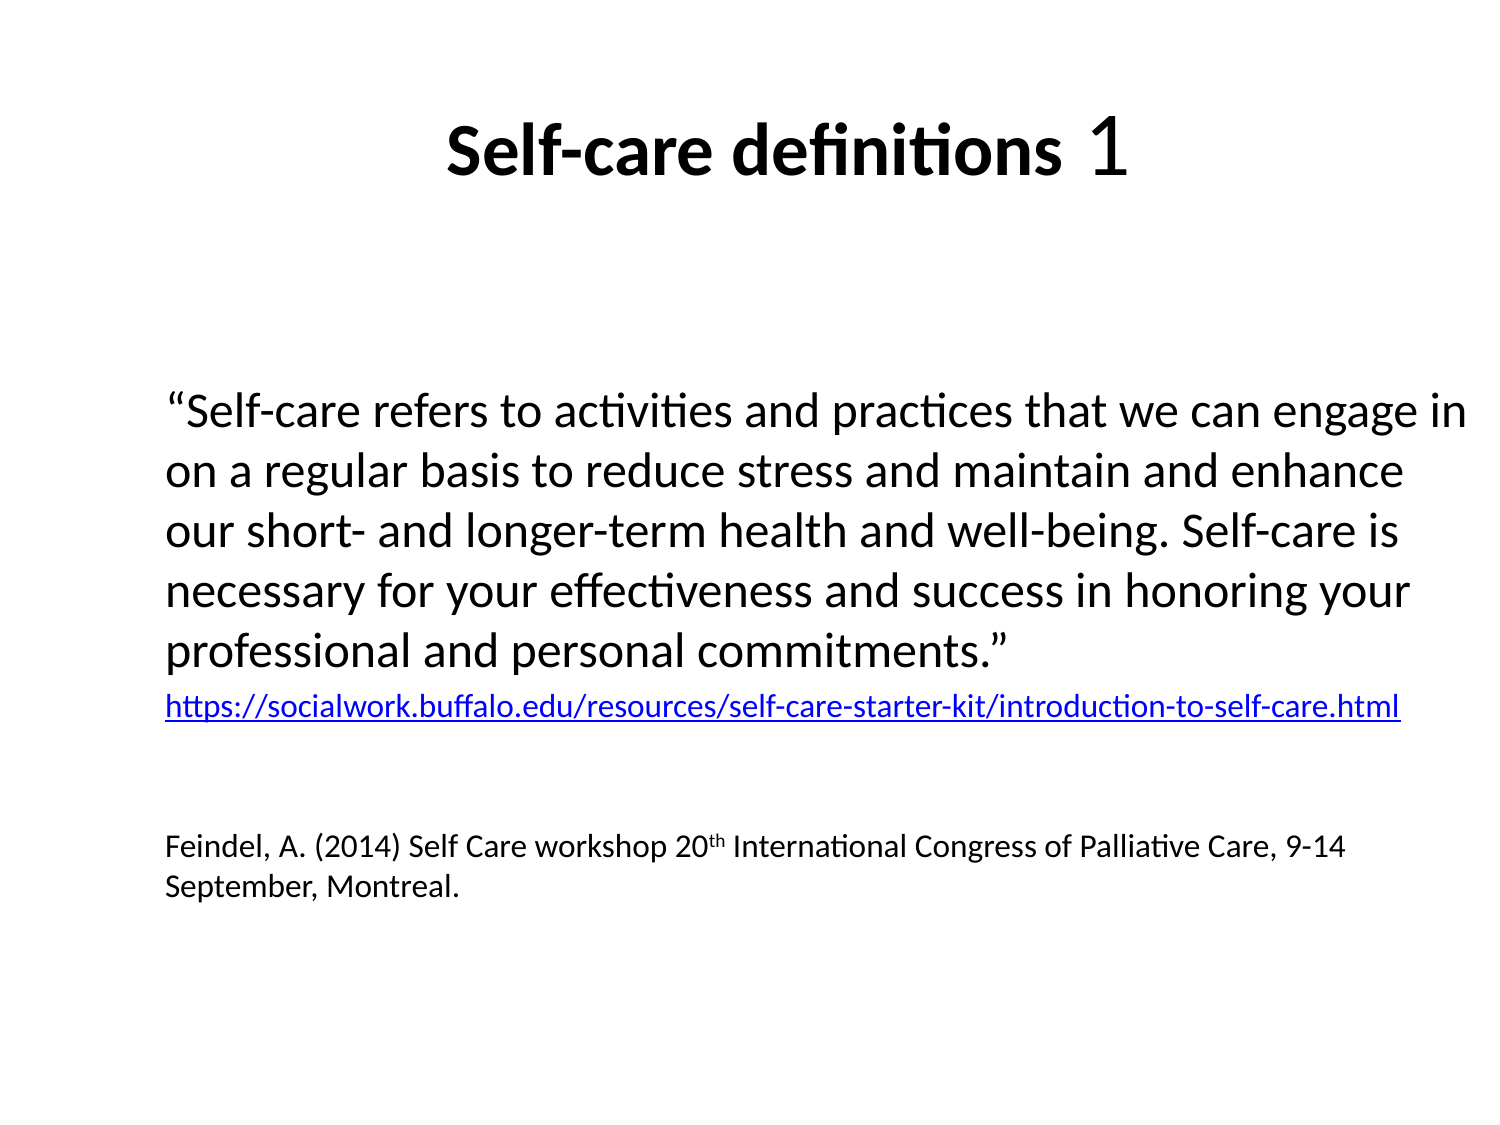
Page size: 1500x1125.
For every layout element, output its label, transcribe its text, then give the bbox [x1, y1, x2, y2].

list “Self-care refers to activities and practices that we can engage in on a regular basis to reduce stress and maintain and enhance our short- and longer-term health and well-being. Self-care is necessary for your effectiveness and success in honoring your professional and personal commitments.” https://socialwork.buffalo.edu/resources/self-care-starter-kit/introduction-to-self-care.html Feindel, A. (2014) Self Care workshop 20th International Congress of Palliative Care, 9-14 September, Montreal. [150, 300, 1500, 1043]
title Self-care definitions 1 [77, 45, 1500, 233]
